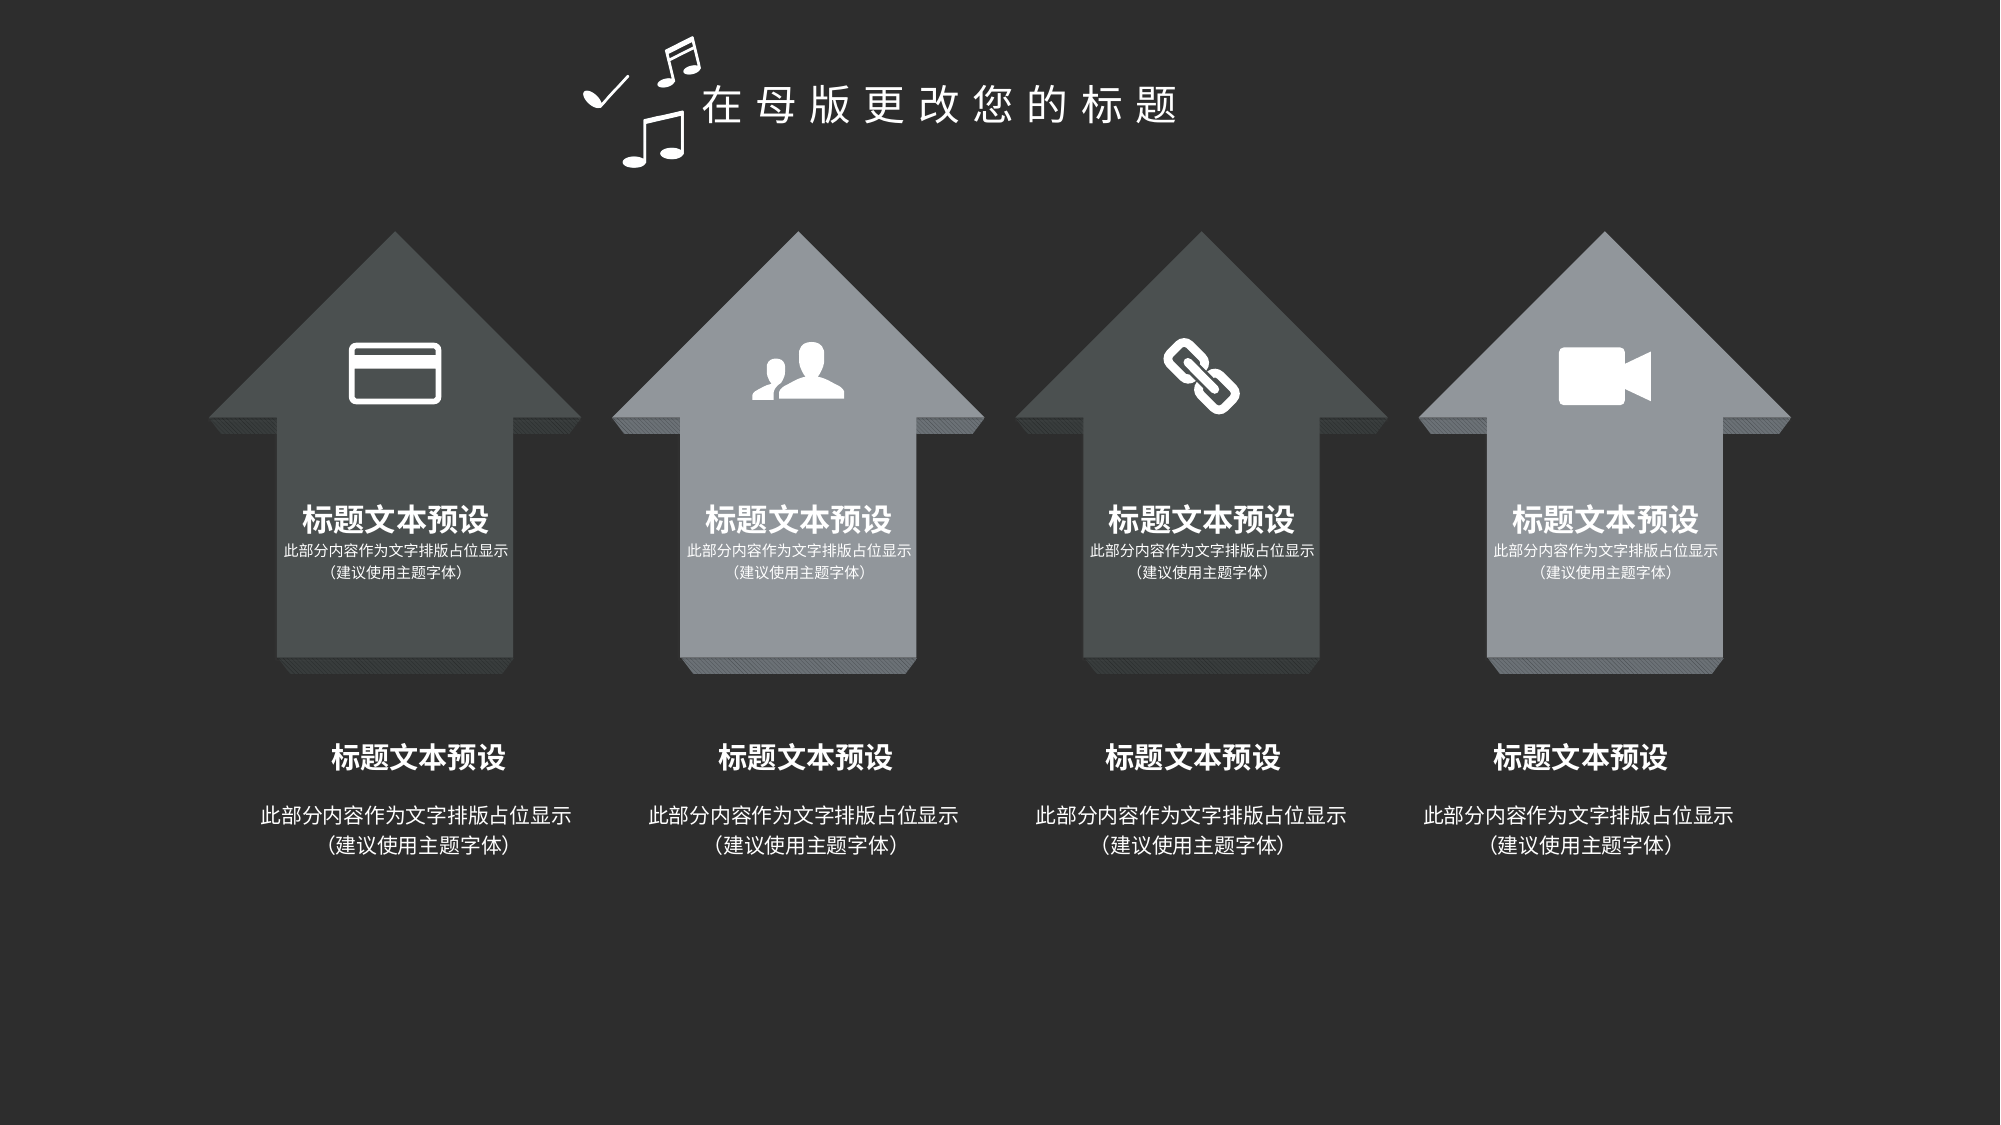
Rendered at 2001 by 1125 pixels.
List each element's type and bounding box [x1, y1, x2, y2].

picture [583, 36, 701, 168]
text_box [208, 231, 1792, 875]
